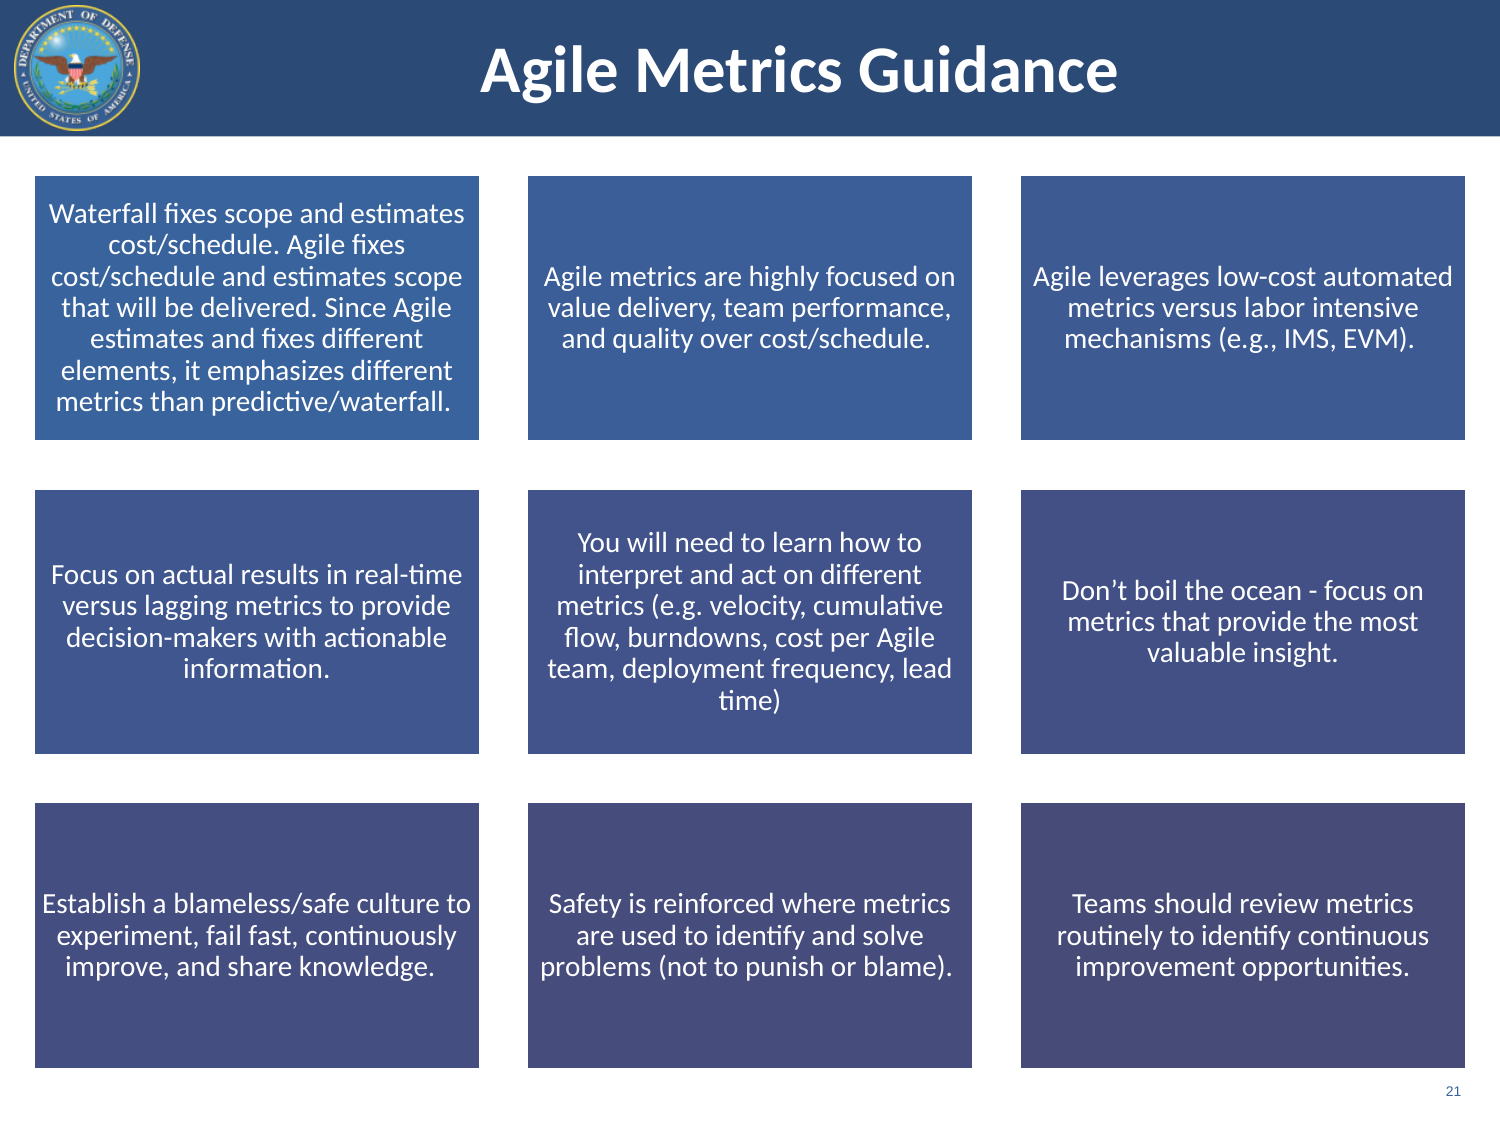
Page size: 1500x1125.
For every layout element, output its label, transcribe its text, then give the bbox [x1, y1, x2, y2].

title Agile Metrics Guidance [135, 4, 1466, 128]
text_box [23, 173, 1477, 1071]
slide_number 21 [1259, 1079, 1477, 1112]
picture [14, 5, 140, 131]
